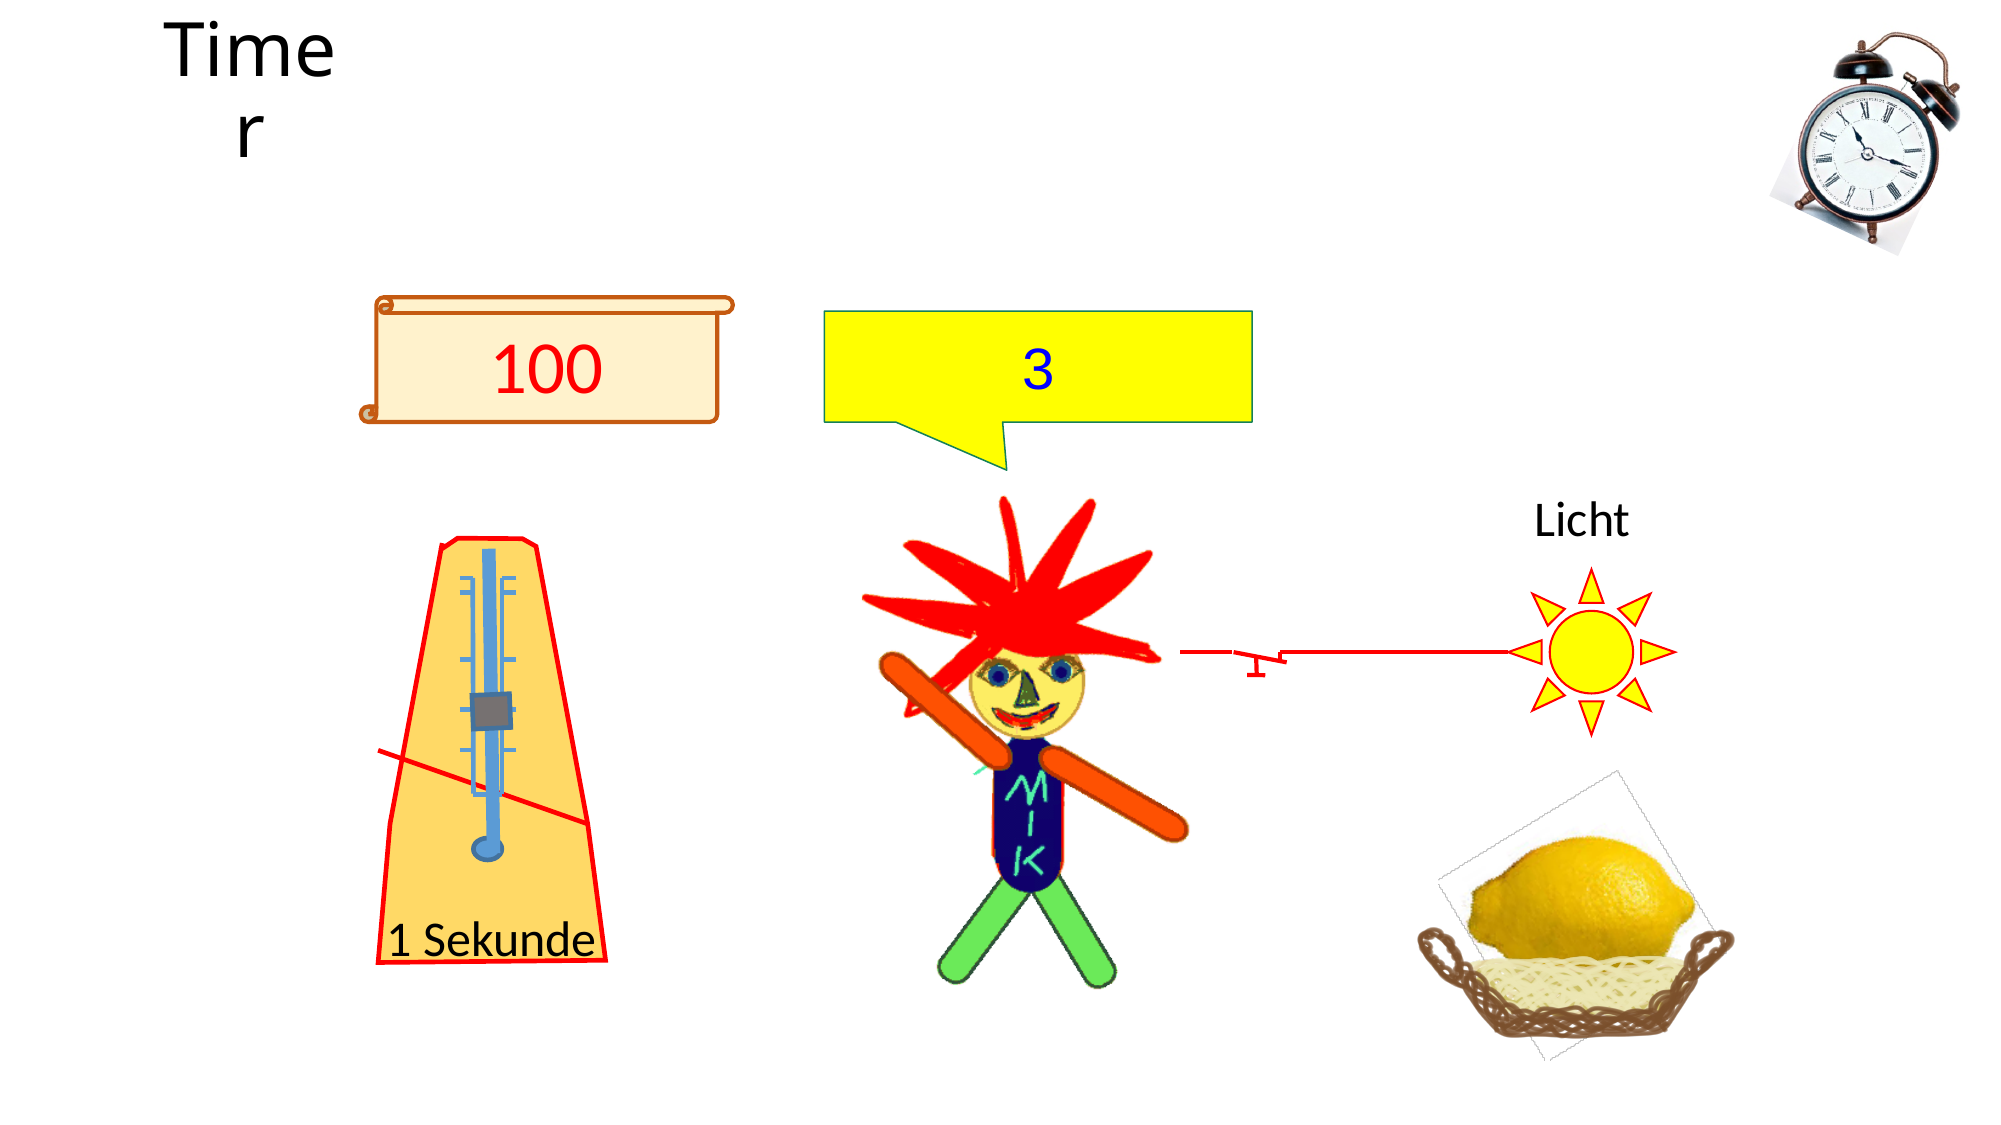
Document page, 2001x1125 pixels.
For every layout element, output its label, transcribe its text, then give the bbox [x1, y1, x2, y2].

text_box 3 [824, 311, 1253, 471]
text_box Licht [1519, 478, 1646, 554]
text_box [1206, 569, 1675, 735]
text_box [409, 537, 569, 714]
title Timer [139, 108, 361, 182]
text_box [226, 714, 761, 980]
picture [1769, 0, 1990, 257]
text_box 100 [359, 296, 734, 424]
picture [840, 478, 1206, 1004]
picture [1382, 772, 1770, 1107]
